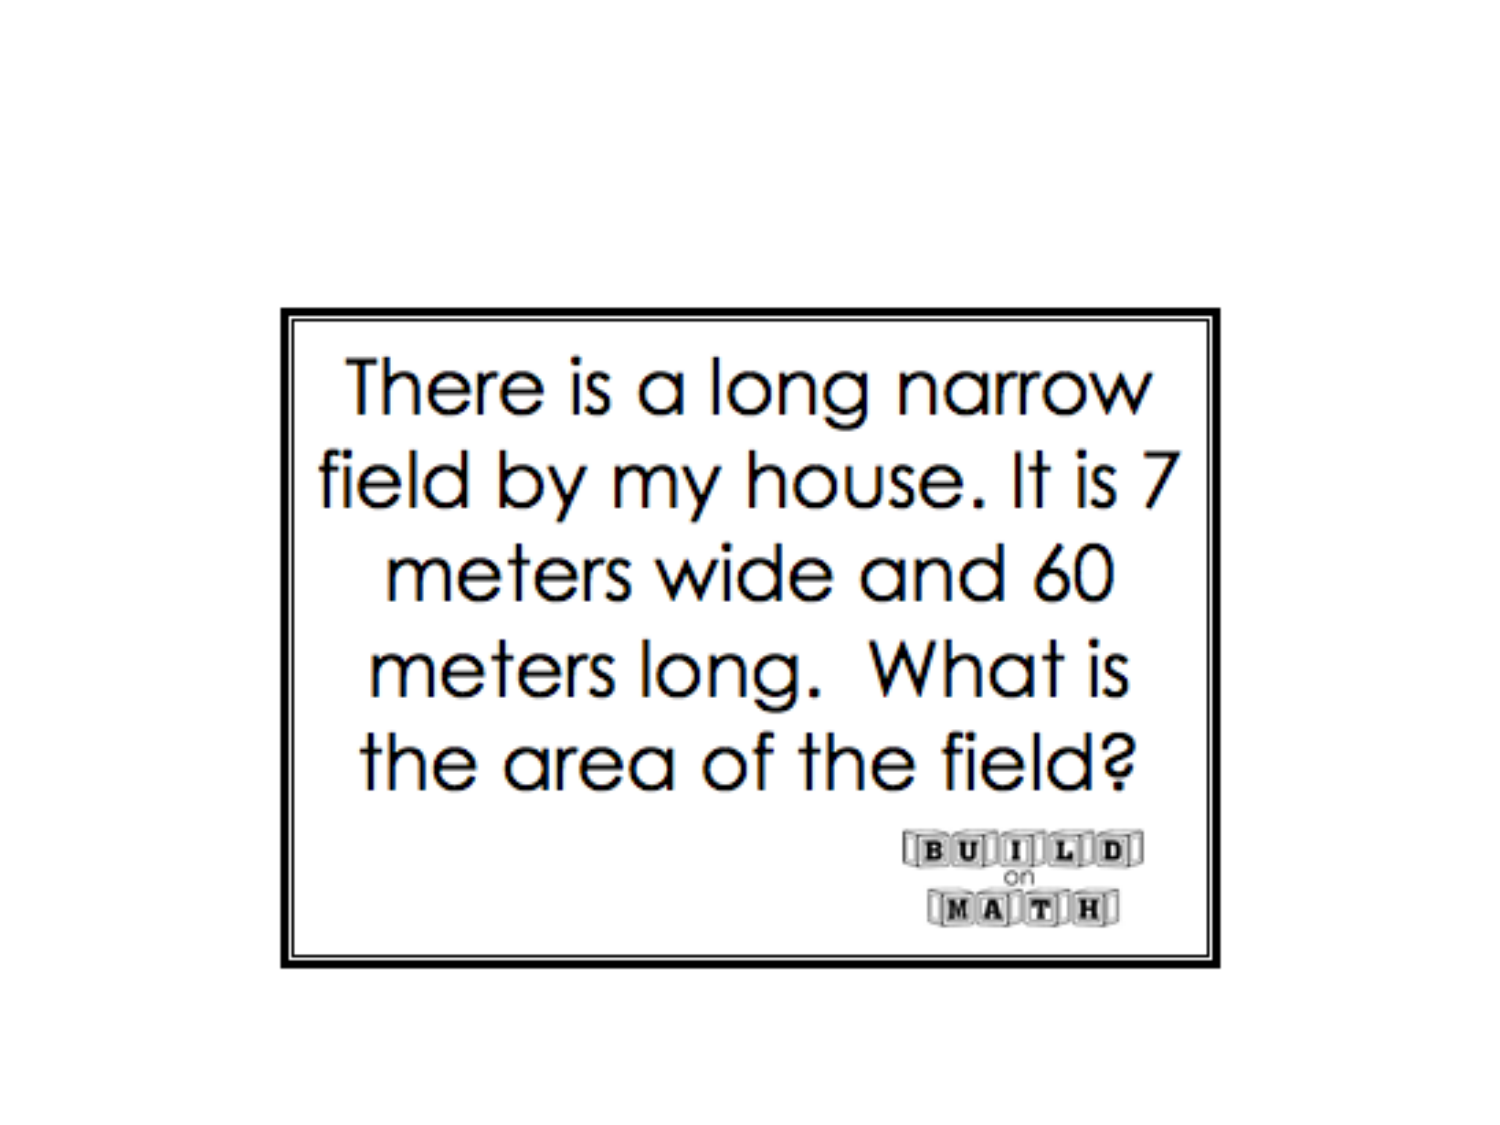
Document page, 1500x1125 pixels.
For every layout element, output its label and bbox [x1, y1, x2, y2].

list [74, 262, 1426, 1006]
